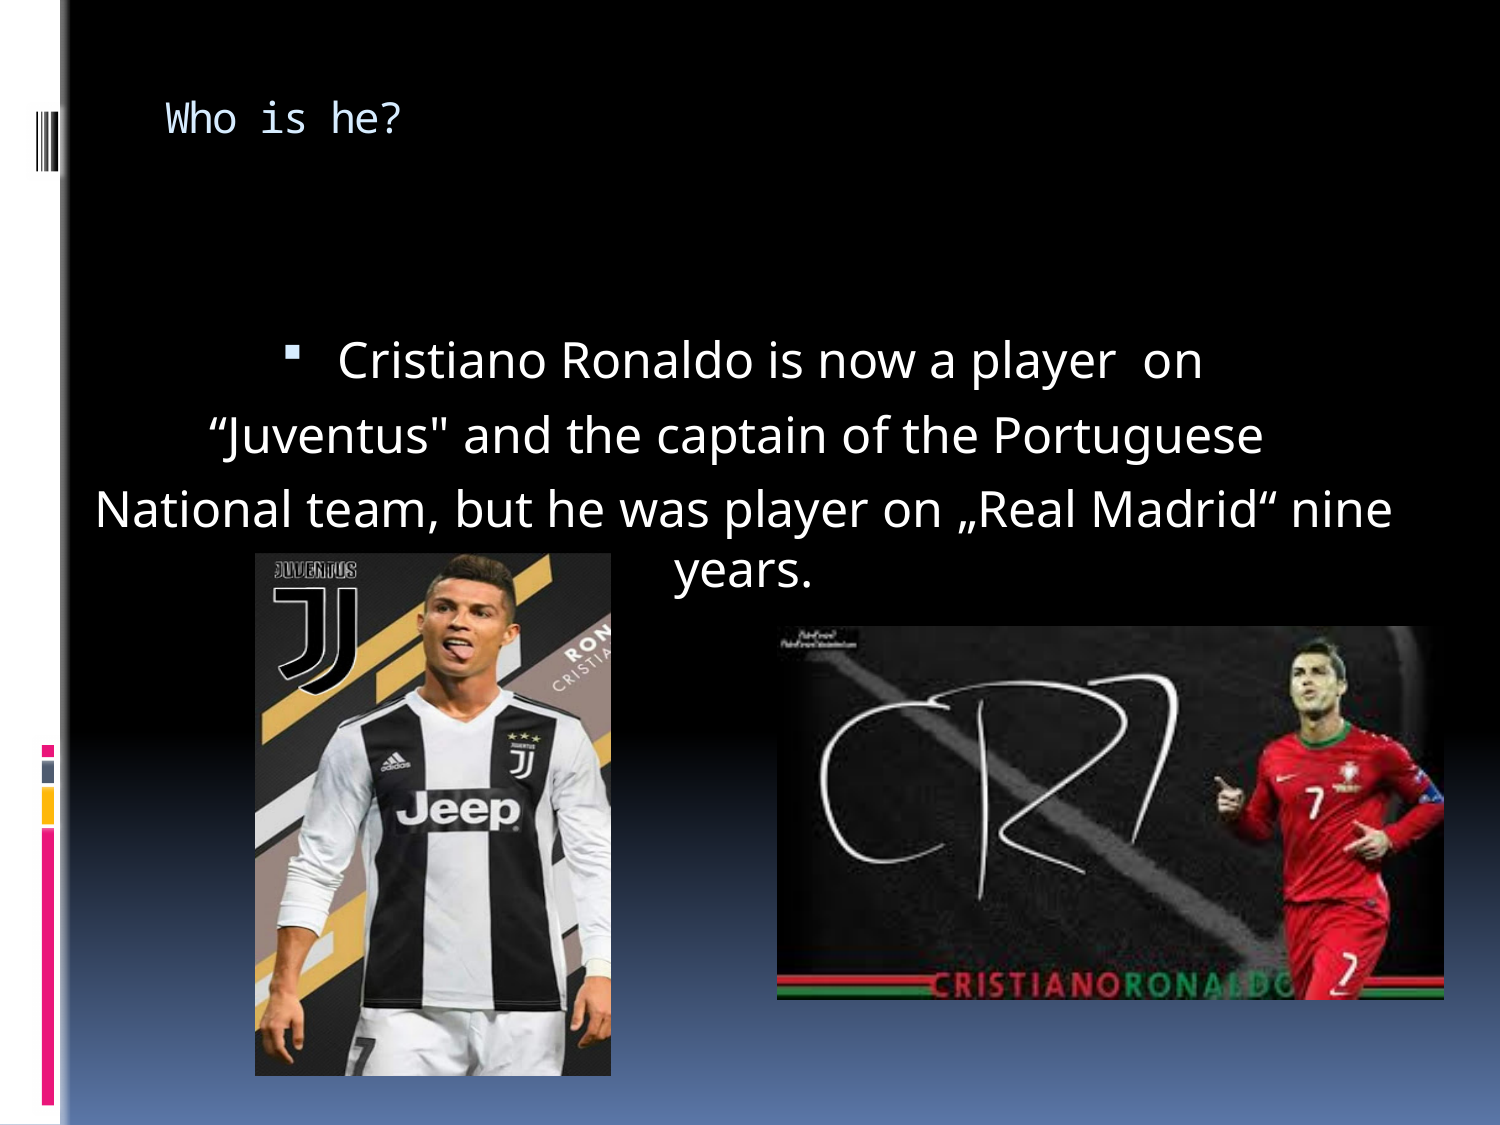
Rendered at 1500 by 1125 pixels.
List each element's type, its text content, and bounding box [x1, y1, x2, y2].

picture [255, 549, 611, 1076]
title Who is he? [150, 83, 709, 209]
picture [776, 625, 1444, 1000]
list Cristiano Ronaldo is now a player on “Juventus" and the captain of the Portuguese National team, but he was player on „Real Madrid“ nine years. [17, 231, 1471, 1059]
